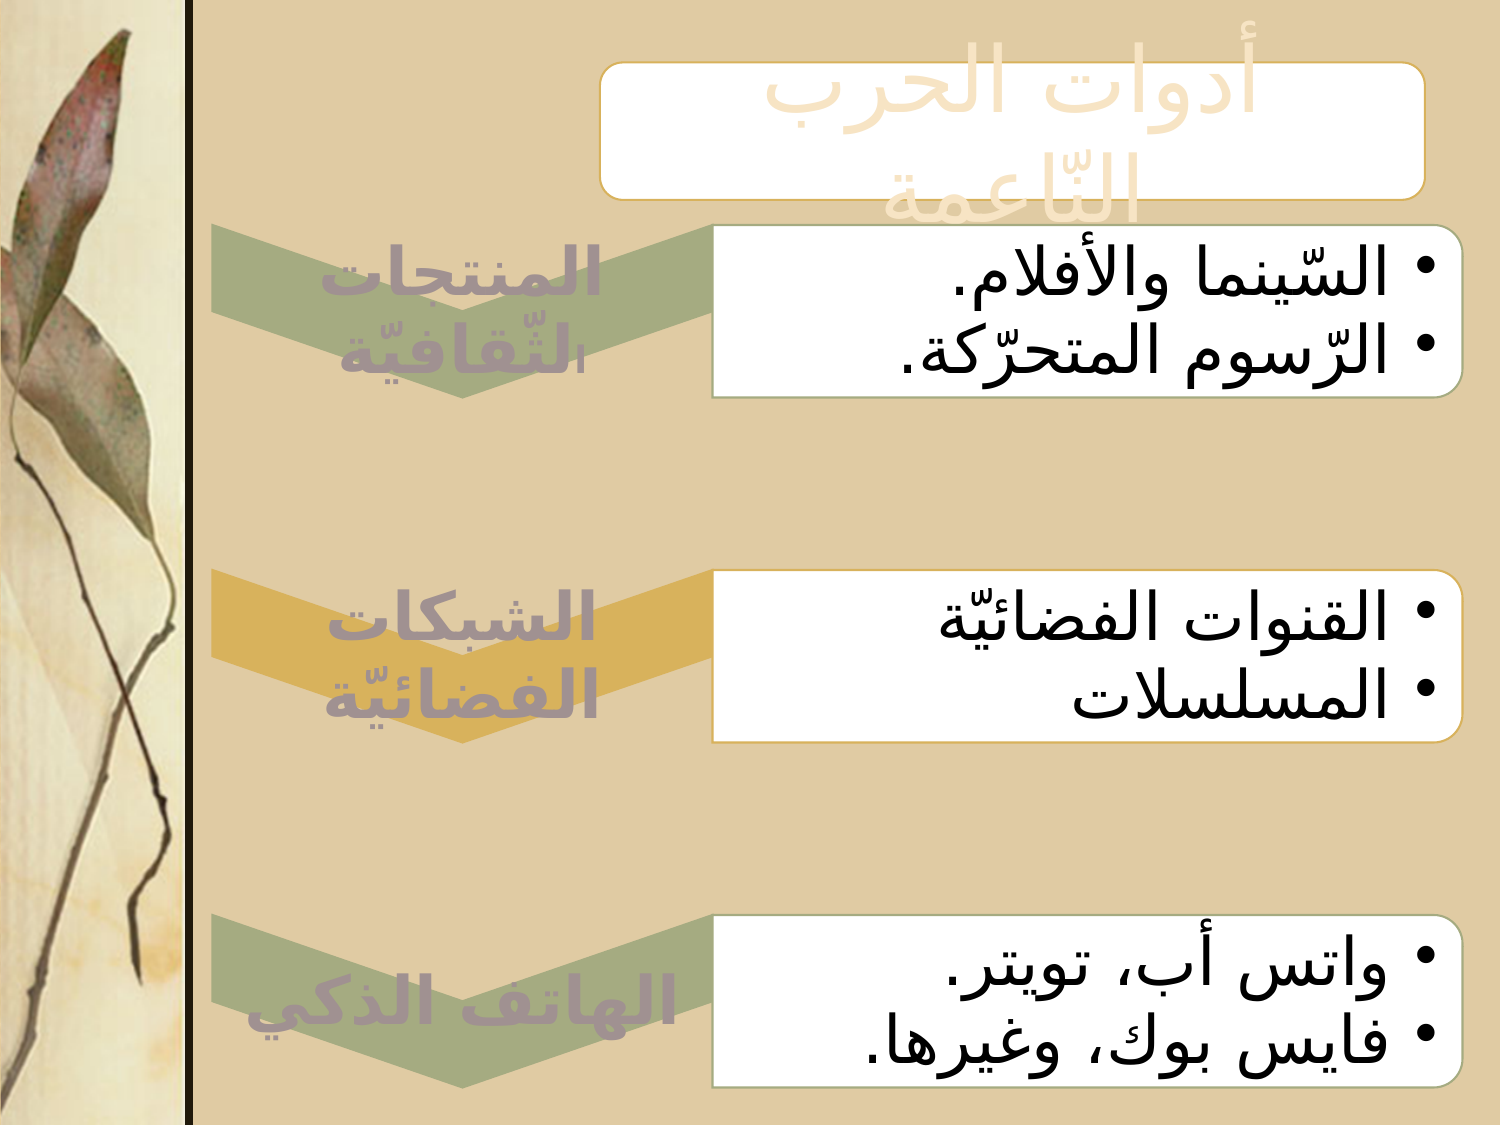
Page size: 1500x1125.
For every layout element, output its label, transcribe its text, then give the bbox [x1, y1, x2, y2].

picture [0, 0, 185, 1125]
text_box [212, 224, 1463, 1088]
text_box أدوات الحرب النّاعمة [598, 61, 1426, 201]
